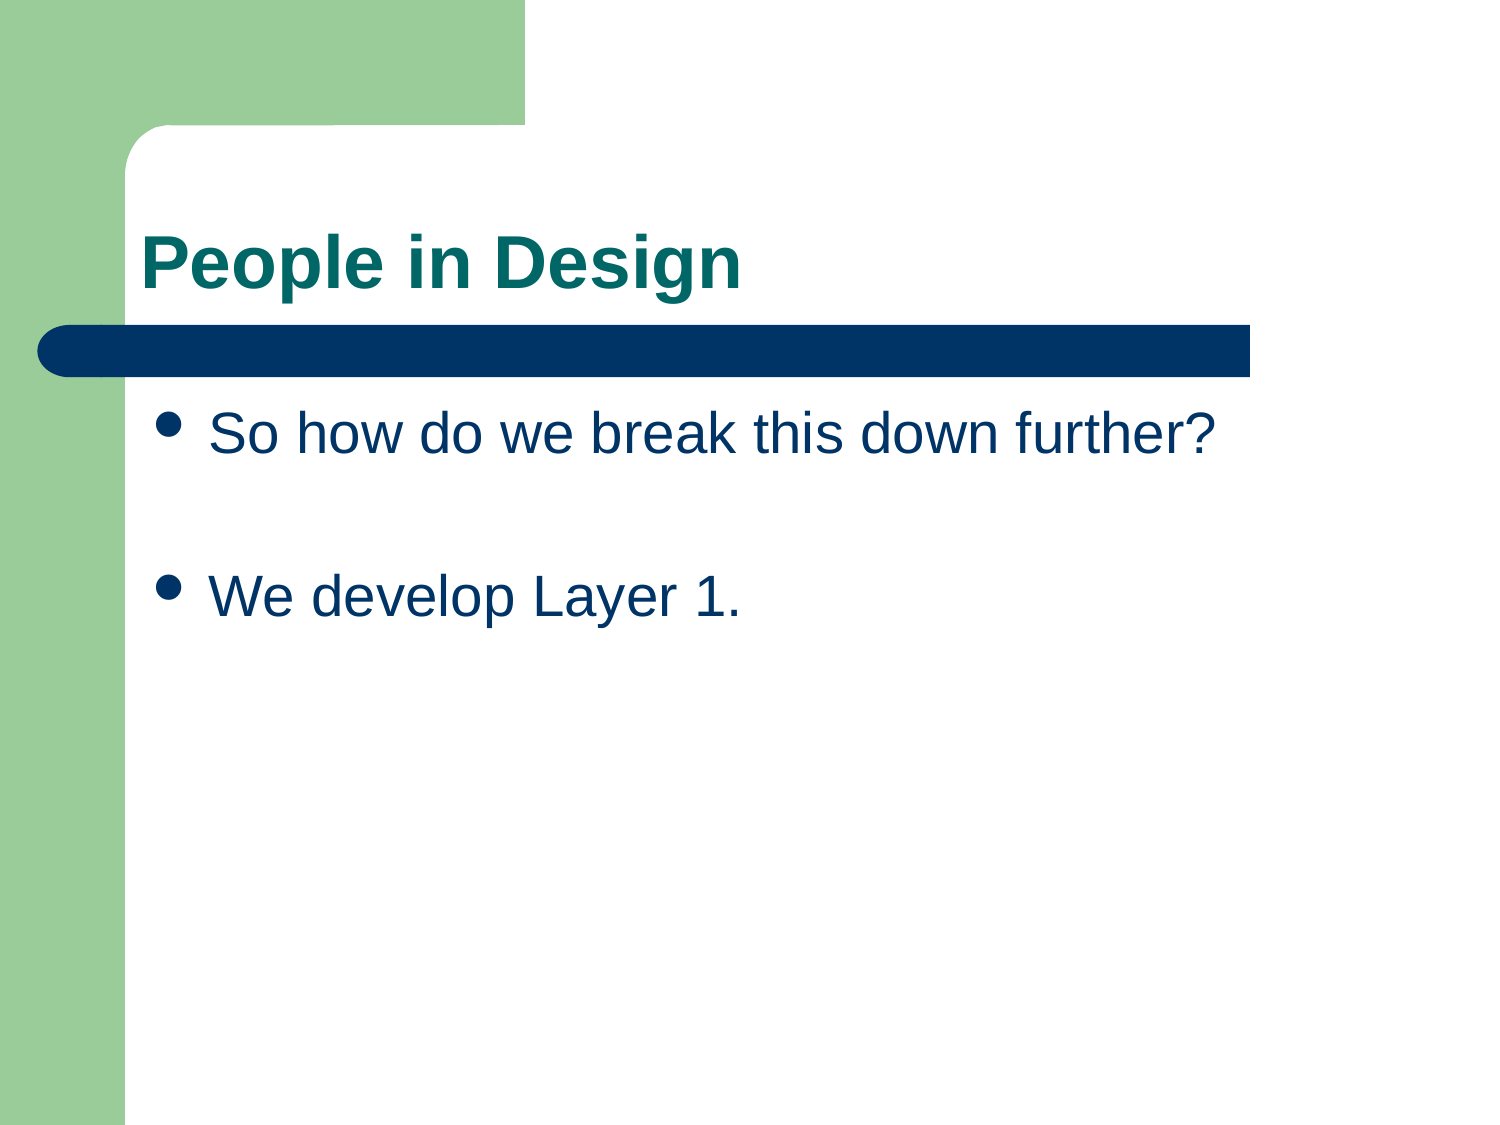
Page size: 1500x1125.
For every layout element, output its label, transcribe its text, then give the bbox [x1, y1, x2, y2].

list So how do we break this down further? We develop Layer 1. [137, 387, 1400, 999]
title People in Design [124, 124, 1426, 313]
